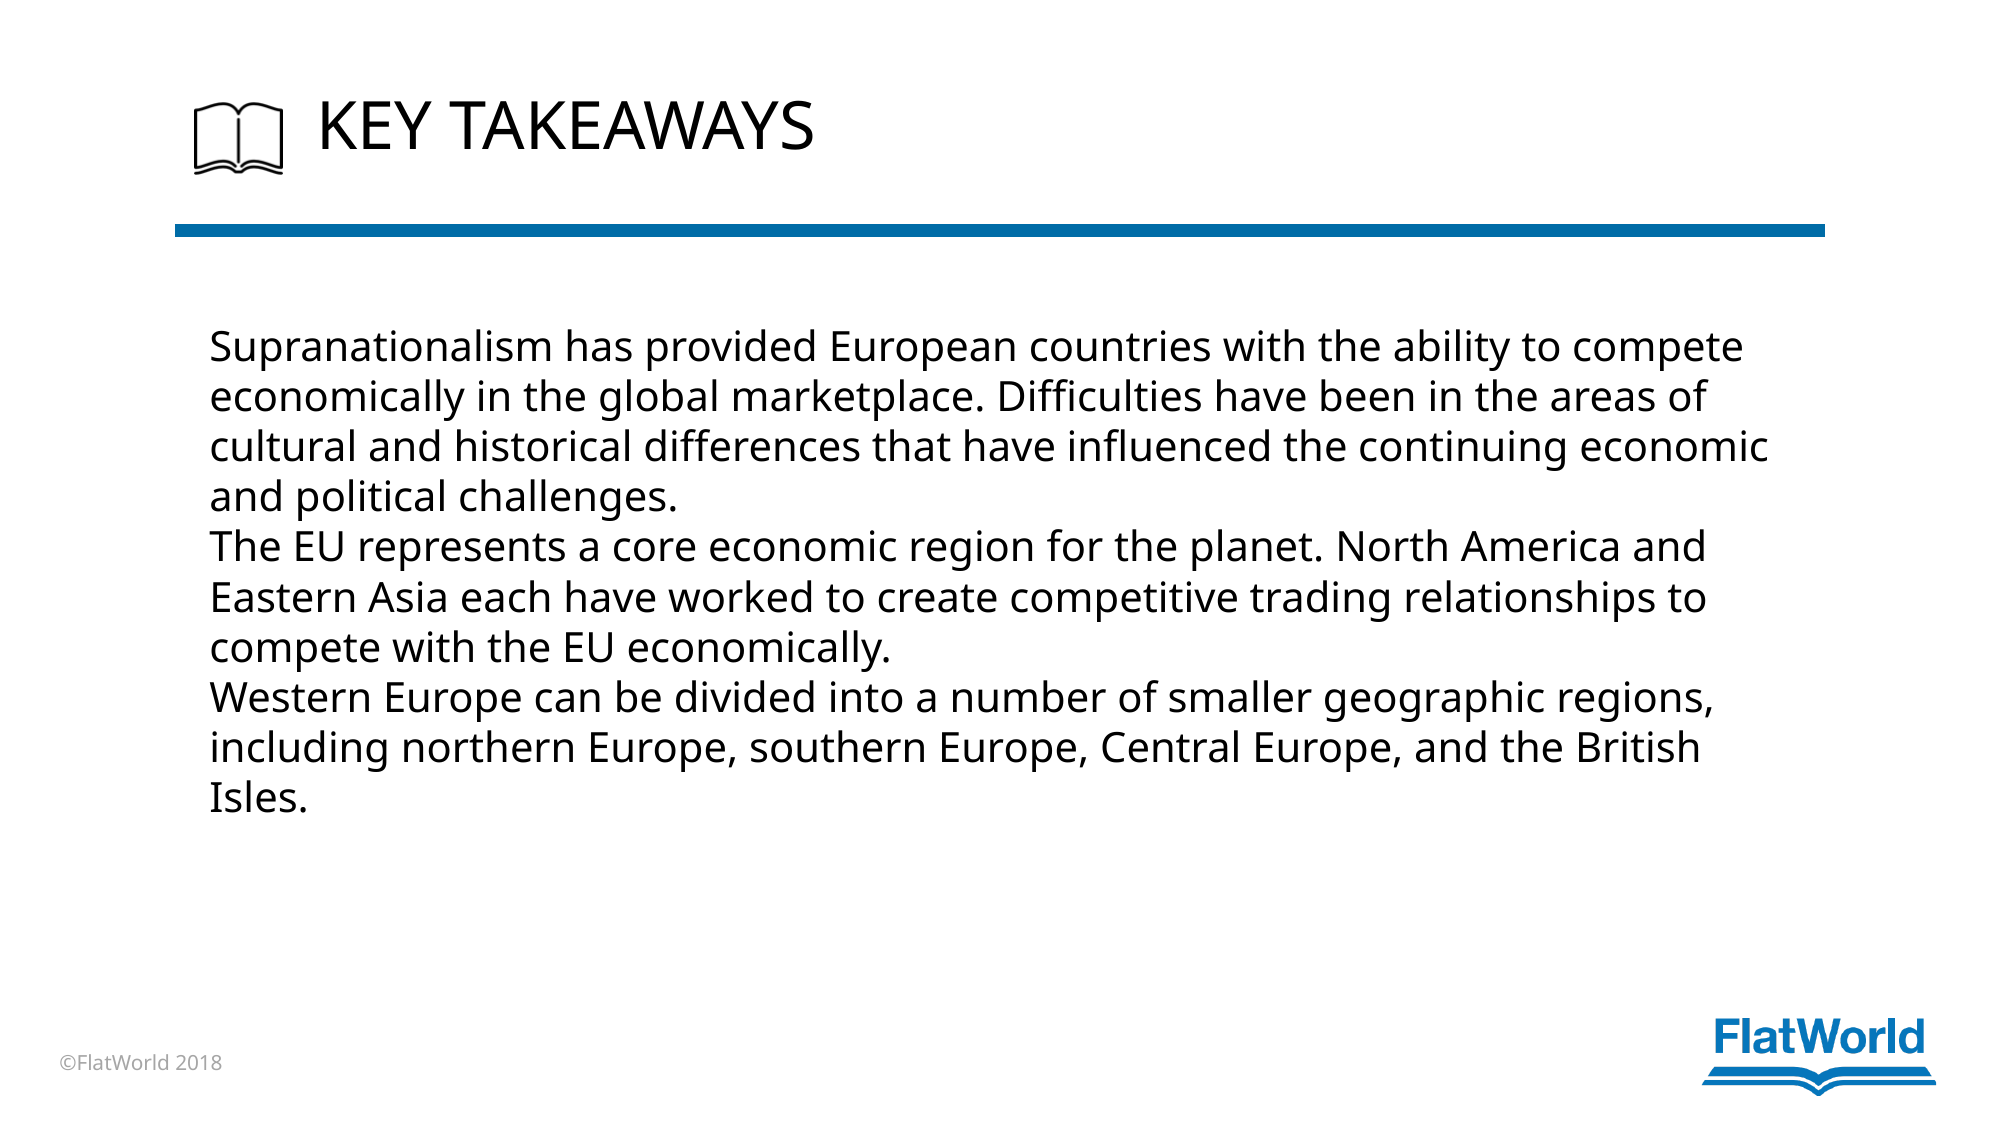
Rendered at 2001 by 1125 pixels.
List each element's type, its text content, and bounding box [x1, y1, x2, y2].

subtitle Supranationalism has provided European countries with the ability to compete economically in the global marketplace. Difficulties have been in the areas of cultural and historical differences that have influenced the continuing economic and political challenges. The EU represents a core economic region for the planet. North America and Eastern Asia each have worked to create competitive trading relationships to compete with the EU economically. Western Europe can be divided into a number of smaller geographic regions, including northern Europe, southern Europe, Central Europe, and the British Isles. [194, 312, 1825, 856]
picture [194, 94, 283, 183]
title KEY TAKEAWAYS [301, 75, 1175, 190]
